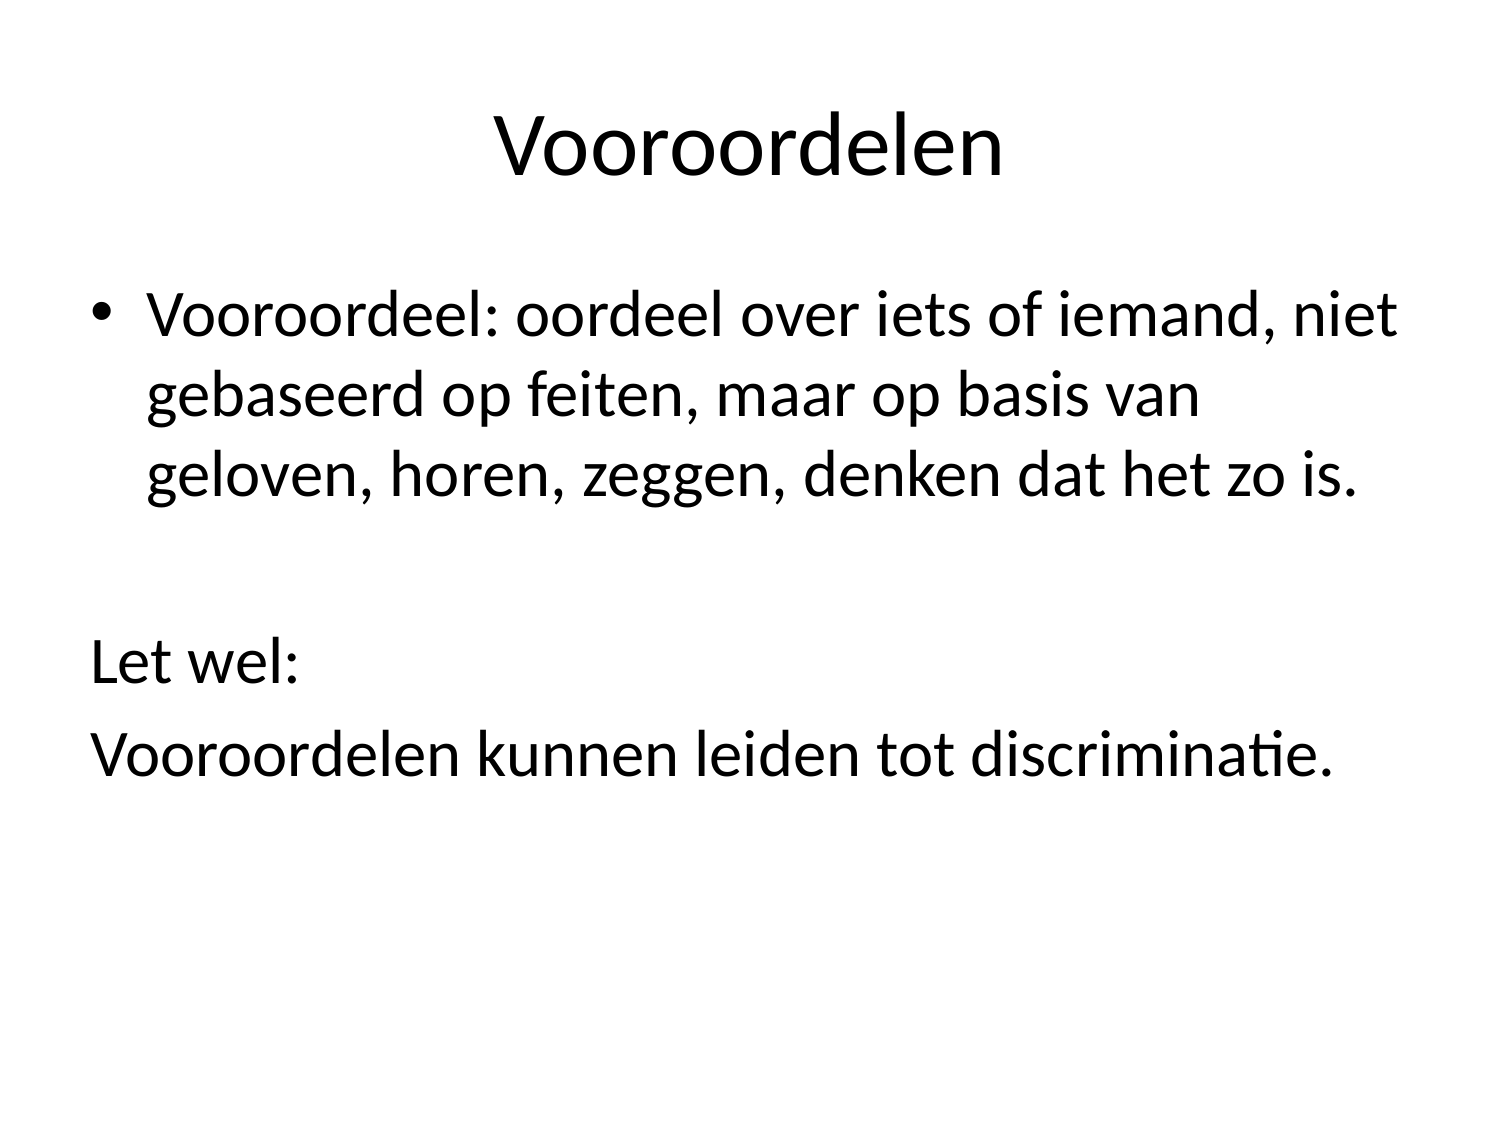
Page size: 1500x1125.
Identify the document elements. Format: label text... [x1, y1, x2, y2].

title Vooroordelen [75, 45, 1425, 233]
list Vooroordeel: oordeel over iets of iemand, niet gebaseerd op feiten, maar op basis van geloven, horen, zeggen, denken dat het zo is. Let wel: Vooroordelen kunnen leiden tot discriminatie. [75, 262, 1425, 1005]
